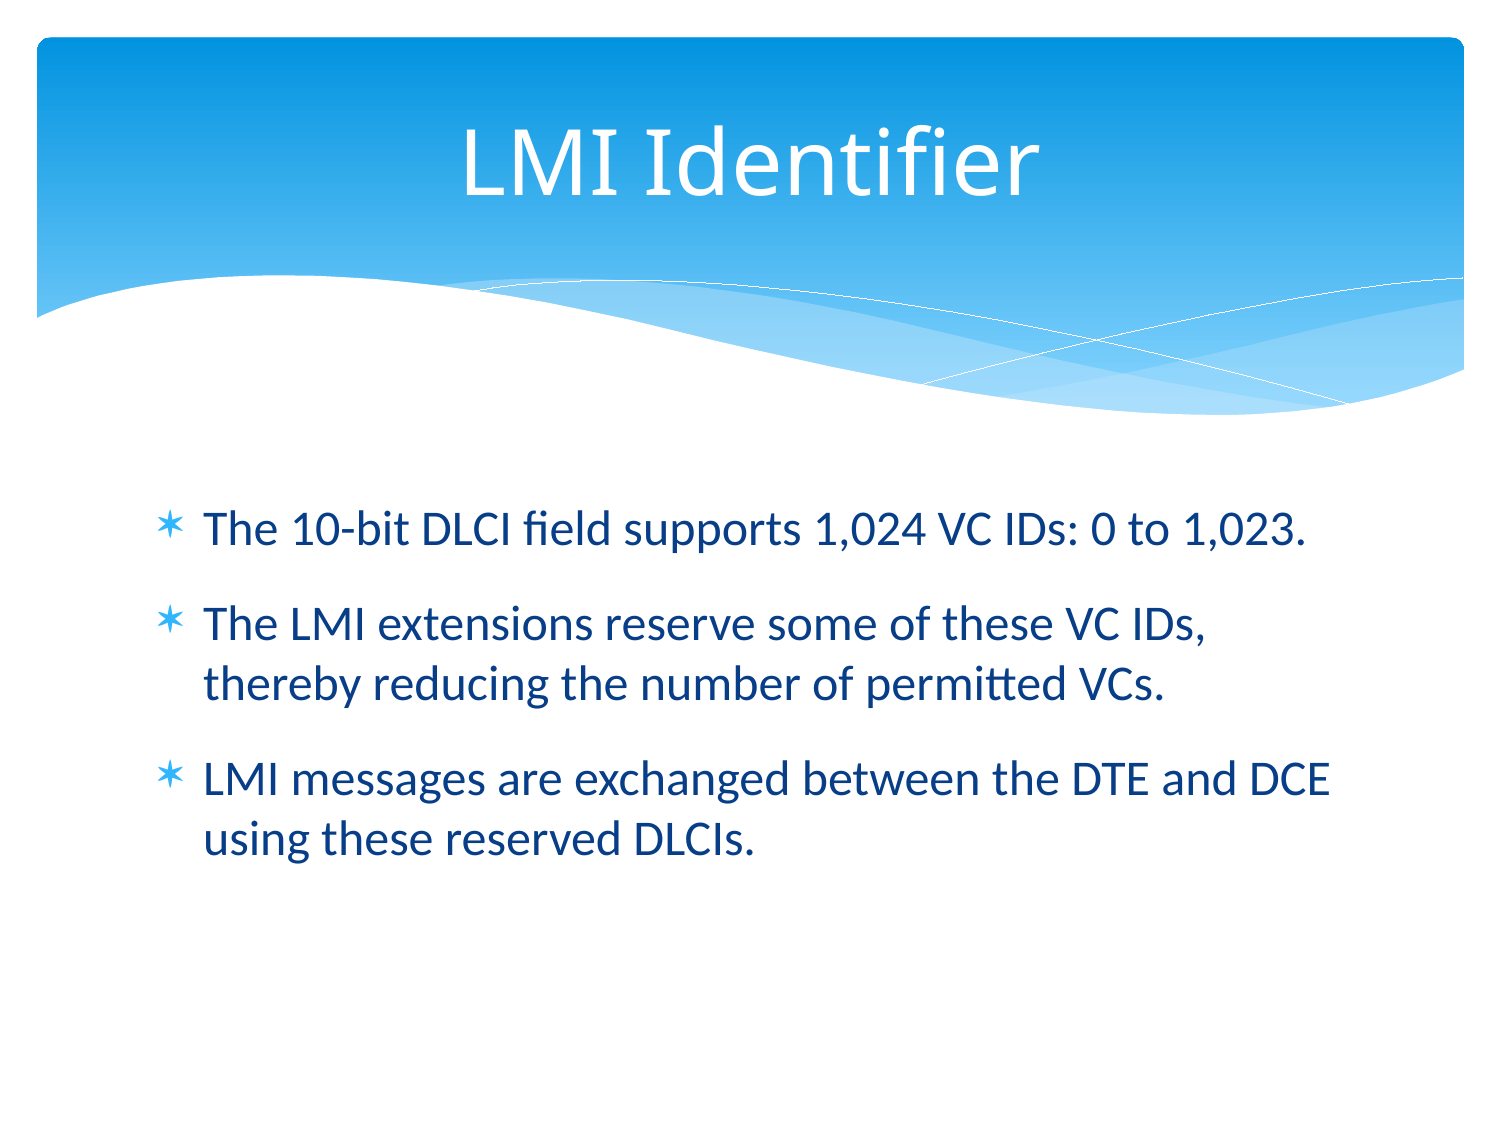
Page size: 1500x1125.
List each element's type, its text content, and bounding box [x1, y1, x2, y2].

title LMI Identifier [75, 55, 1425, 261]
list The 10-bit DLCI field supports 1,024 VC IDs: 0 to 1,023. The LMI extensions reserve some of these VC IDs, thereby reducing the number of permitted VCs. LMI messages are exchanged between the DTE and DCE using these reserved DLCIs. [143, 488, 1359, 1055]
